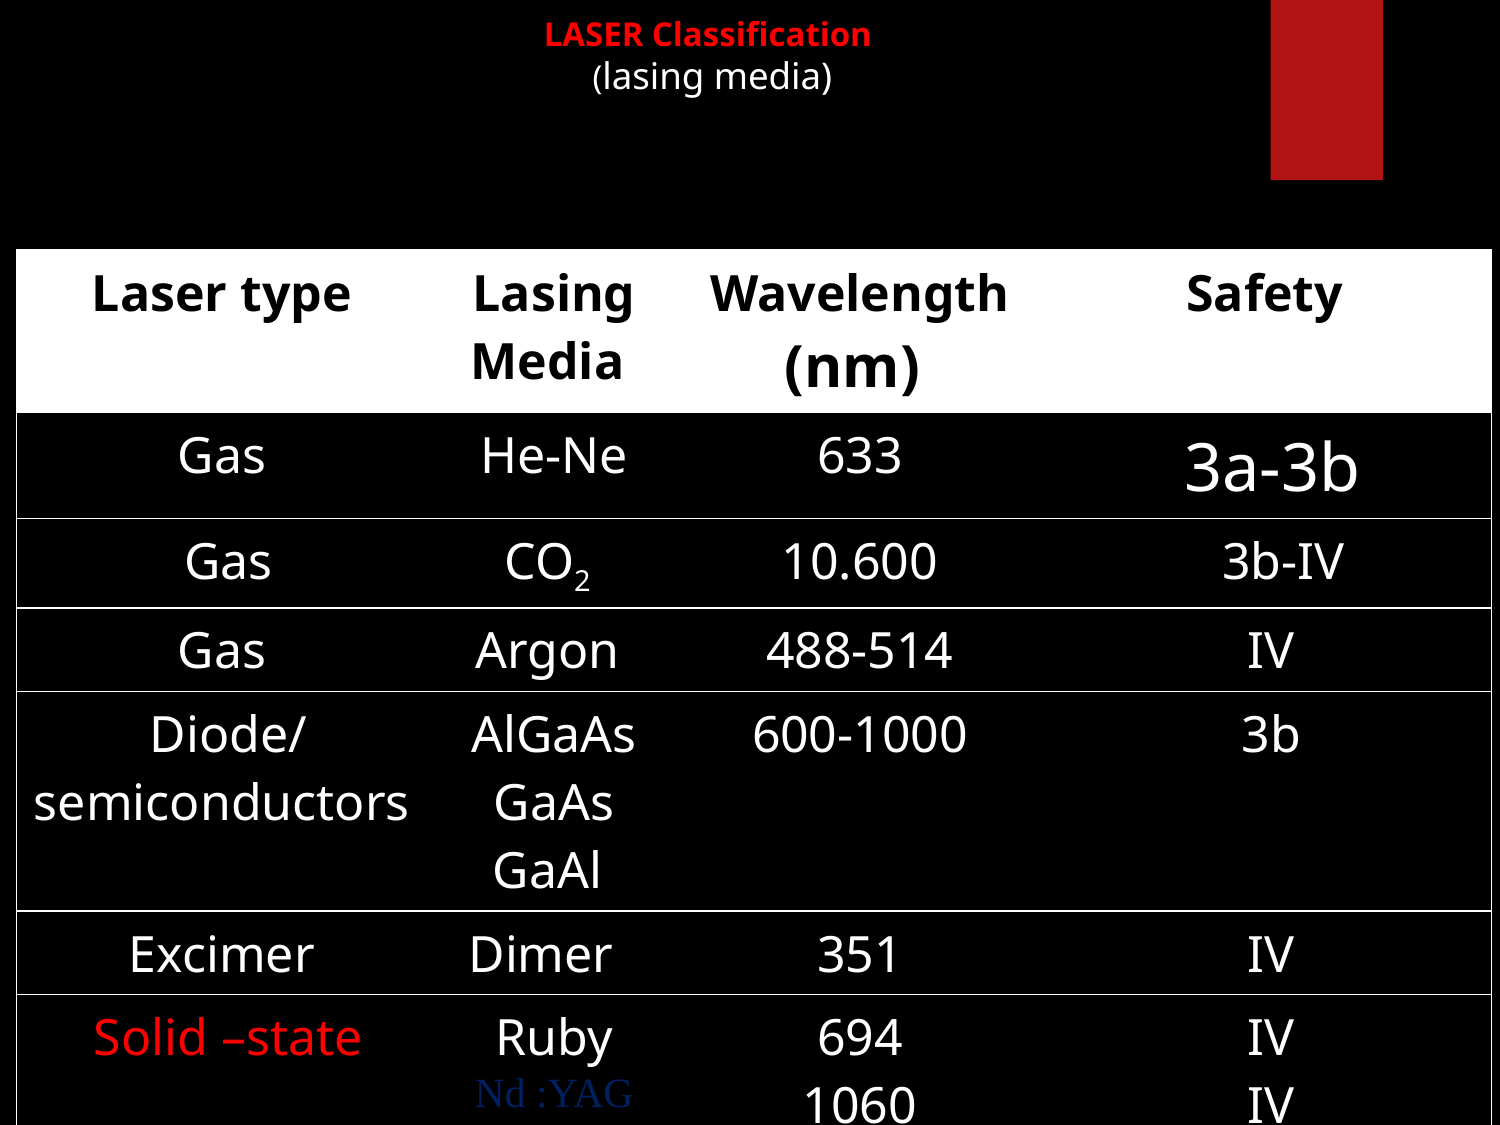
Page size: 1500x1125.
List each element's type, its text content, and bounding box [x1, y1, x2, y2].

table_cell Ruby Nd :YAG [440, 995, 668, 1125]
table_cell Gas [17, 609, 440, 691]
table_cell Solid –state [17, 995, 440, 1125]
table_cell IV [1052, 609, 1491, 691]
table_header Lasing Media [440, 251, 668, 412]
table_cell IV IV [1052, 995, 1491, 1125]
table_cell 3b [1052, 692, 1491, 910]
table_cell Gas [17, 519, 440, 607]
table_cell AlGaAs GaAs GaAl [440, 692, 668, 910]
table_cell 694 1060 [668, 995, 1052, 1125]
table_cell Dimer [440, 912, 668, 994]
table_cell 3b-IV [1052, 519, 1491, 607]
table_cell CO2 [440, 519, 668, 607]
table_header Safety [1052, 251, 1491, 412]
table_cell He-Ne [440, 413, 668, 518]
table_header Wavelength (nm) [668, 251, 1052, 412]
table_header Laser type [17, 251, 440, 412]
table_cell Argon [440, 609, 668, 691]
table_cell Excimer [17, 912, 440, 994]
table_cell 351 [668, 912, 1052, 994]
table_cell 10.600 [668, 519, 1052, 607]
table_cell 633 [668, 413, 1052, 518]
table_cell 3a-3b [1052, 413, 1491, 518]
title LASER Classification (lasing media) [75, 5, 1350, 106]
table_cell IV [1052, 912, 1491, 994]
table_cell 488-514 [668, 609, 1052, 691]
table_cell Gas [17, 413, 440, 518]
table_cell Diode/ semiconductors [17, 692, 440, 910]
table_cell 600-1000 [668, 692, 1052, 910]
